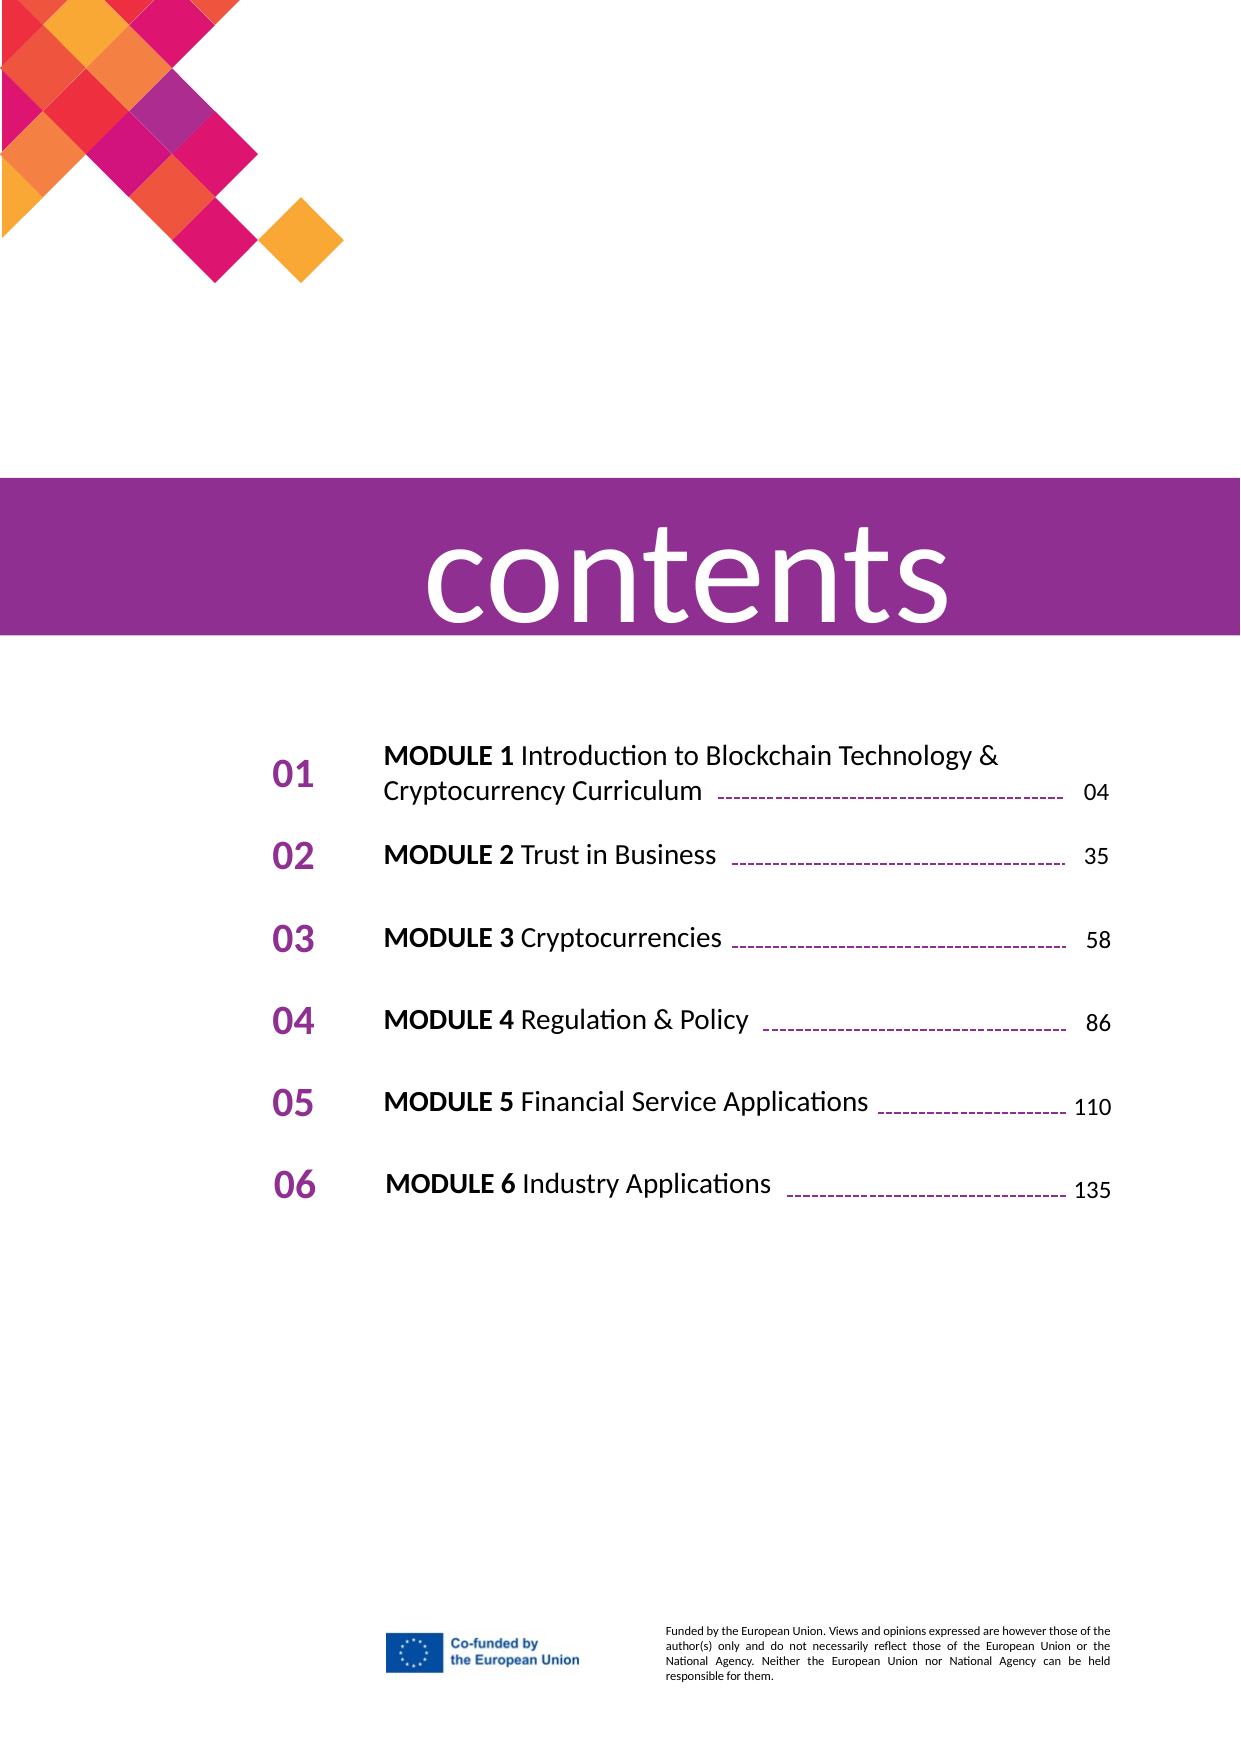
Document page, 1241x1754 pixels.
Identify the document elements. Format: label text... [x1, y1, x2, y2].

list MODULE 5 Financial Service Applications [368, 1071, 951, 1129]
picture [386, 1630, 581, 1676]
list MODULE 4 Regulation & Policy [368, 989, 951, 1047]
list 06 [242, 1153, 349, 1211]
list MODULE 6 Industry Applications [370, 1153, 952, 1211]
list 04 [240, 989, 347, 1047]
list 05 [240, 1071, 347, 1129]
list 01 [240, 742, 347, 800]
text_box 04 [1050, 762, 1125, 820]
list MODULE 1 Introduction to Blockchain Technology & Cryptocurrency Curriculum [368, 742, 1021, 800]
list 02 [240, 824, 347, 882]
text_box 135 [1052, 1160, 1127, 1218]
text_box 35 [1050, 826, 1125, 884]
text_box 110 [1052, 1076, 1127, 1134]
text_box 58 [1051, 909, 1127, 967]
list contents [408, 464, 1175, 697]
list 03 [240, 906, 347, 965]
text_box 86 [1051, 993, 1127, 1051]
list MODULE 3 Cryptocurrencies [368, 906, 951, 965]
list MODULE 2 Trust in Business [368, 824, 951, 882]
